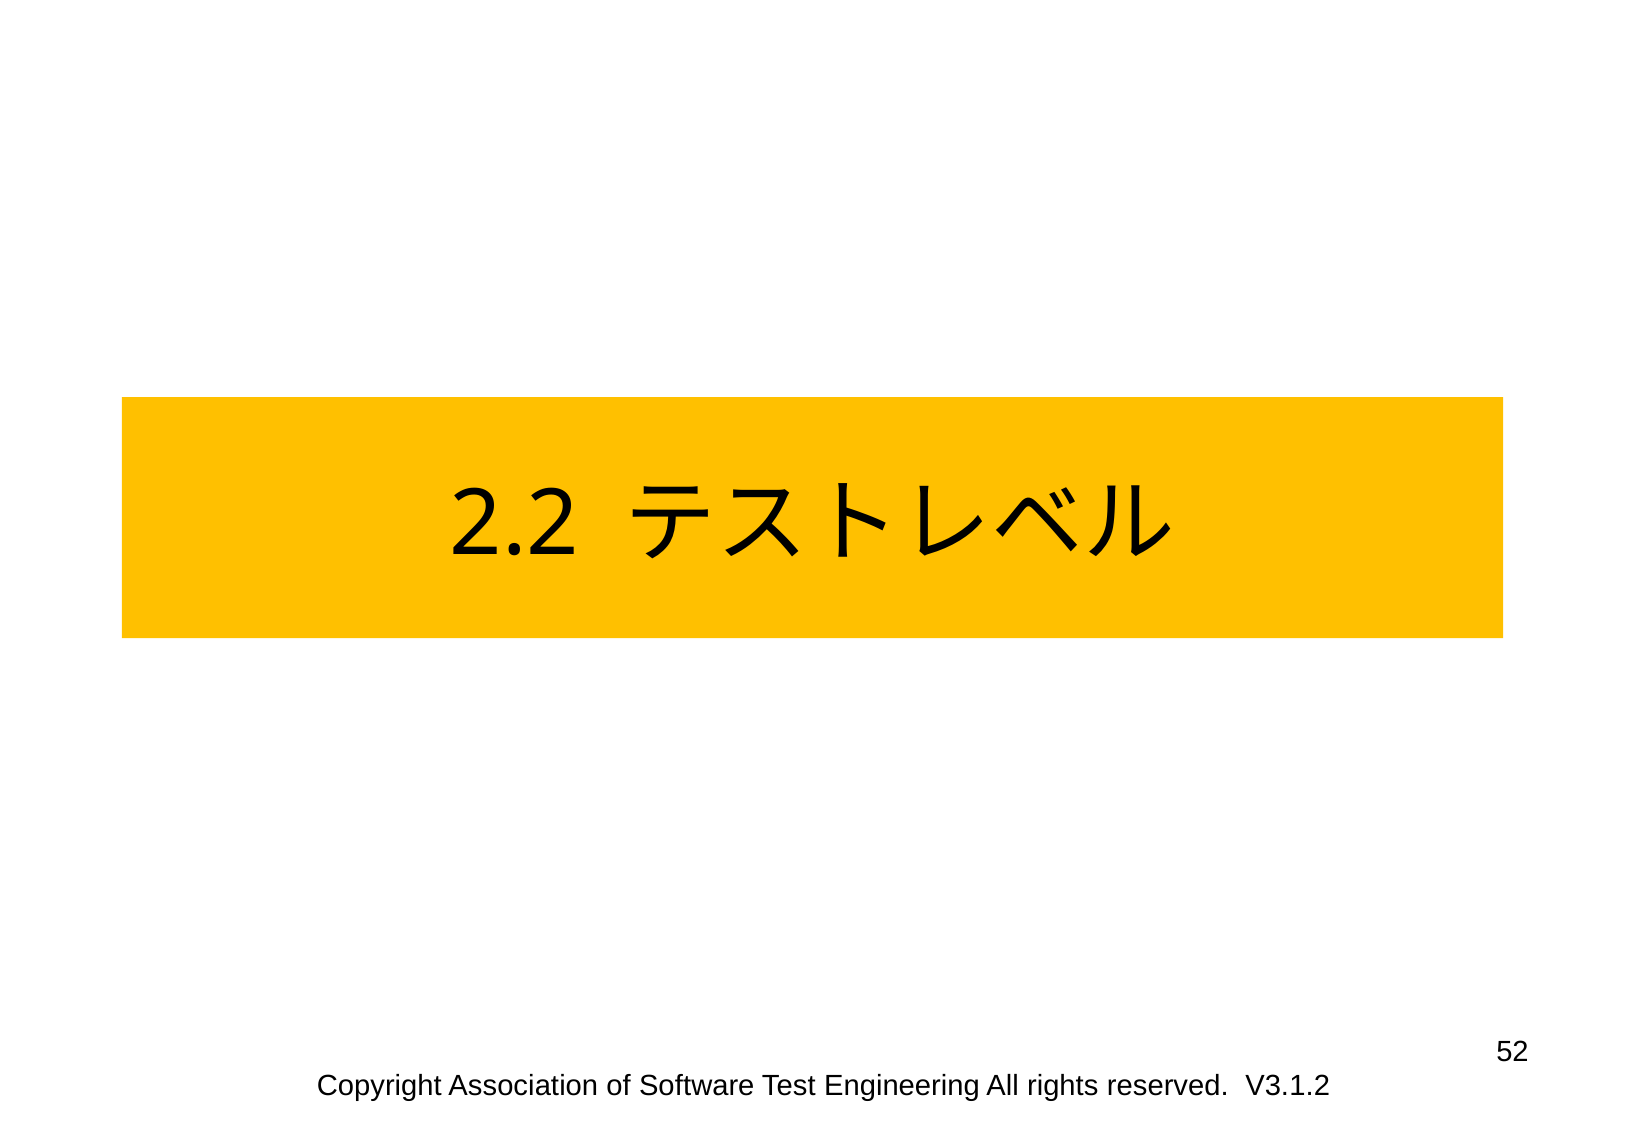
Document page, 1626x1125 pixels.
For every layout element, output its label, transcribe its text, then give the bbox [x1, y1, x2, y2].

slide_number 52 [1164, 1024, 1544, 1103]
text_box 2.2 テストレベル [121, 397, 1504, 639]
footer Copyright Association of Software Test Engineering All rights reserved. V3.1.2 [233, 1058, 1164, 1103]
